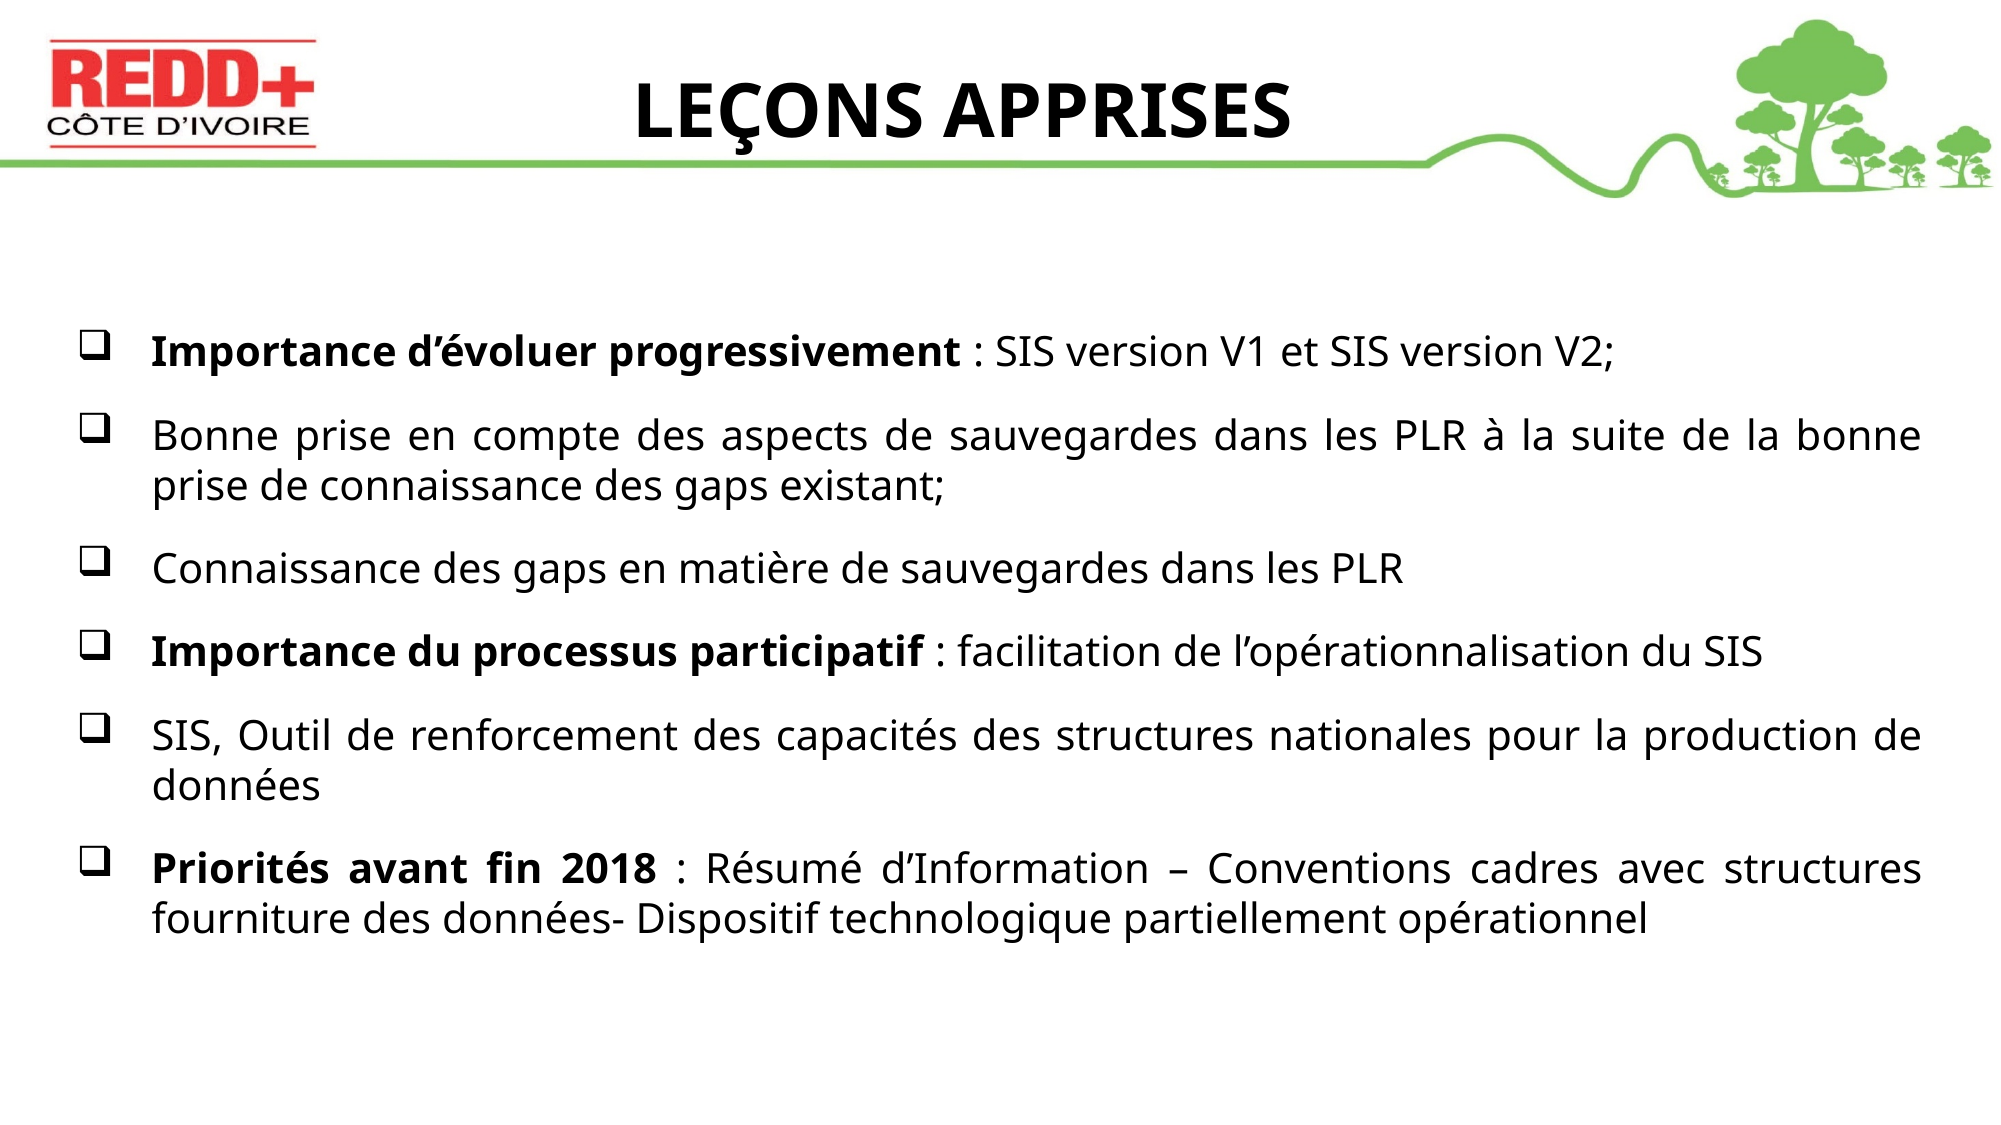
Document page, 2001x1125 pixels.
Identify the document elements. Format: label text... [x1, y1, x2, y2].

text_box Importance d’évoluer progressivement : SIS version V1 et SIS version V2; Bonne prise en compte des aspects de sauvegardes dans les PLR à la suite de la bonne prise de connaissance des gaps existant; Connaissance des gaps en matière de sauvegardes dans les PLR Importance du processus participatif : facilitation de l’opérationnalisation du SIS SIS, Outil de renforcement des capacités des structures nationales pour la production de données Priorités avant fin 2018 : Résumé d’Information – Conventions cadres avec structures fourniture des données- Dispositif technologique partiellement opérationnel [61, 317, 1938, 950]
picture [0, 0, 2000, 200]
